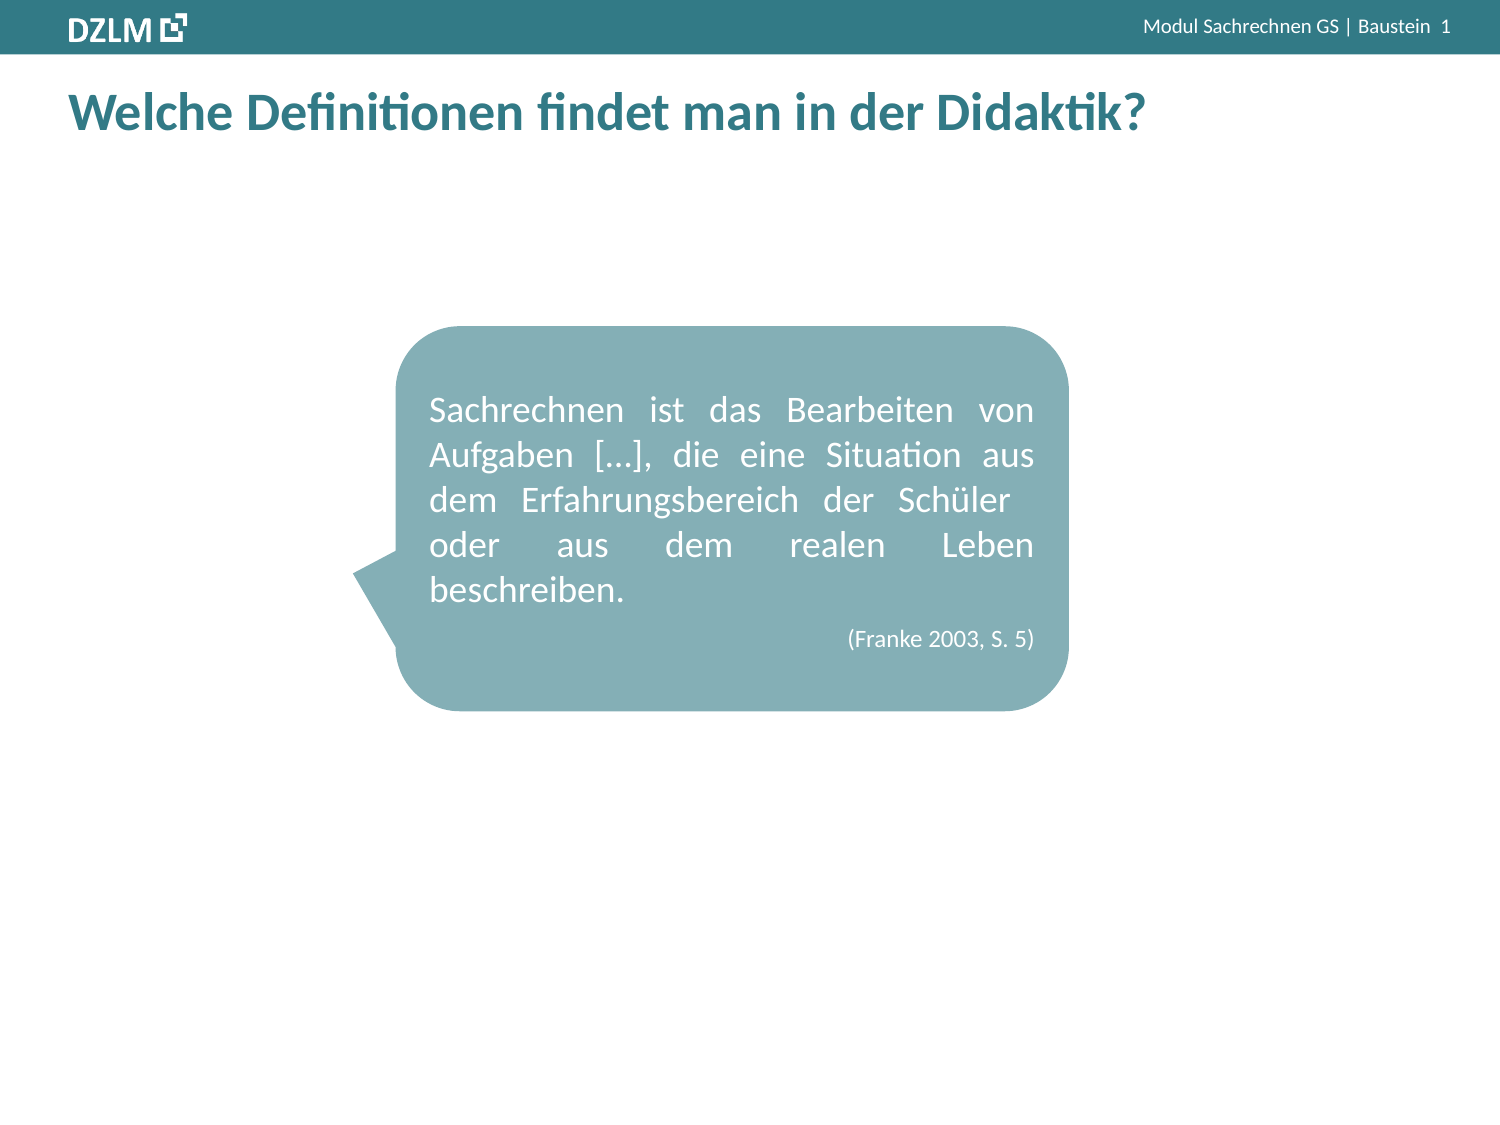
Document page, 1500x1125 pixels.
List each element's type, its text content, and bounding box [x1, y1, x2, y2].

title Welche Definitionen findet man in der Didaktik? [53, 68, 1436, 149]
text_box Sachrechnen ist das Bearbeiten von Aufgaben […], die eine Situation aus dem Erfahrungsbereich der Schüler oder aus dem realen Leben beschreiben. (Franke 2003, S. 5) [350, 324, 1071, 714]
